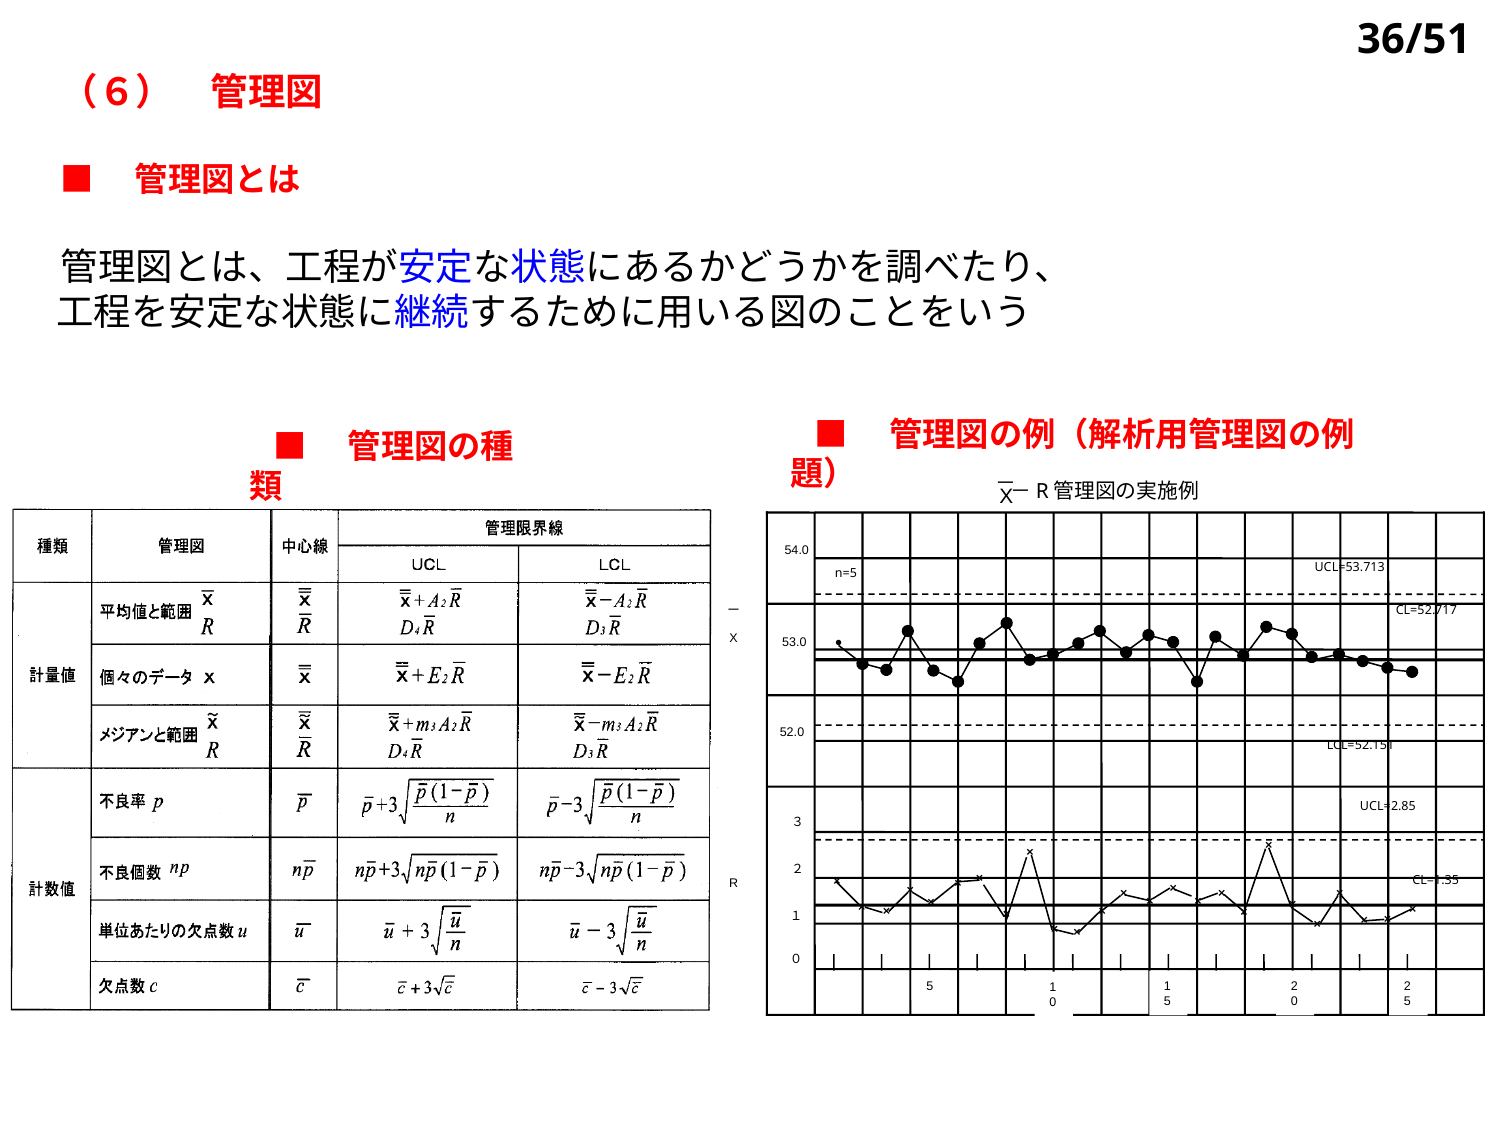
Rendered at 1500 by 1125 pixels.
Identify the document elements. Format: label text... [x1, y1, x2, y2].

text_box ■ 管理図の例（解析用管理図の例題） [776, 425, 1413, 480]
text_box （６） 管理図 ■ 管理図とは 管理図とは、工程が安定な状態にあるかどうかを調べたり、 工程を安定な状態に継続するために用いる図のことをいう [24, 60, 1436, 341]
text_box 36/51 [1357, 18, 1500, 62]
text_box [962, 462, 1218, 512]
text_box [699, 512, 1500, 1017]
text_box ■ 管理図の種類 [234, 437, 539, 493]
picture [0, 499, 725, 1026]
